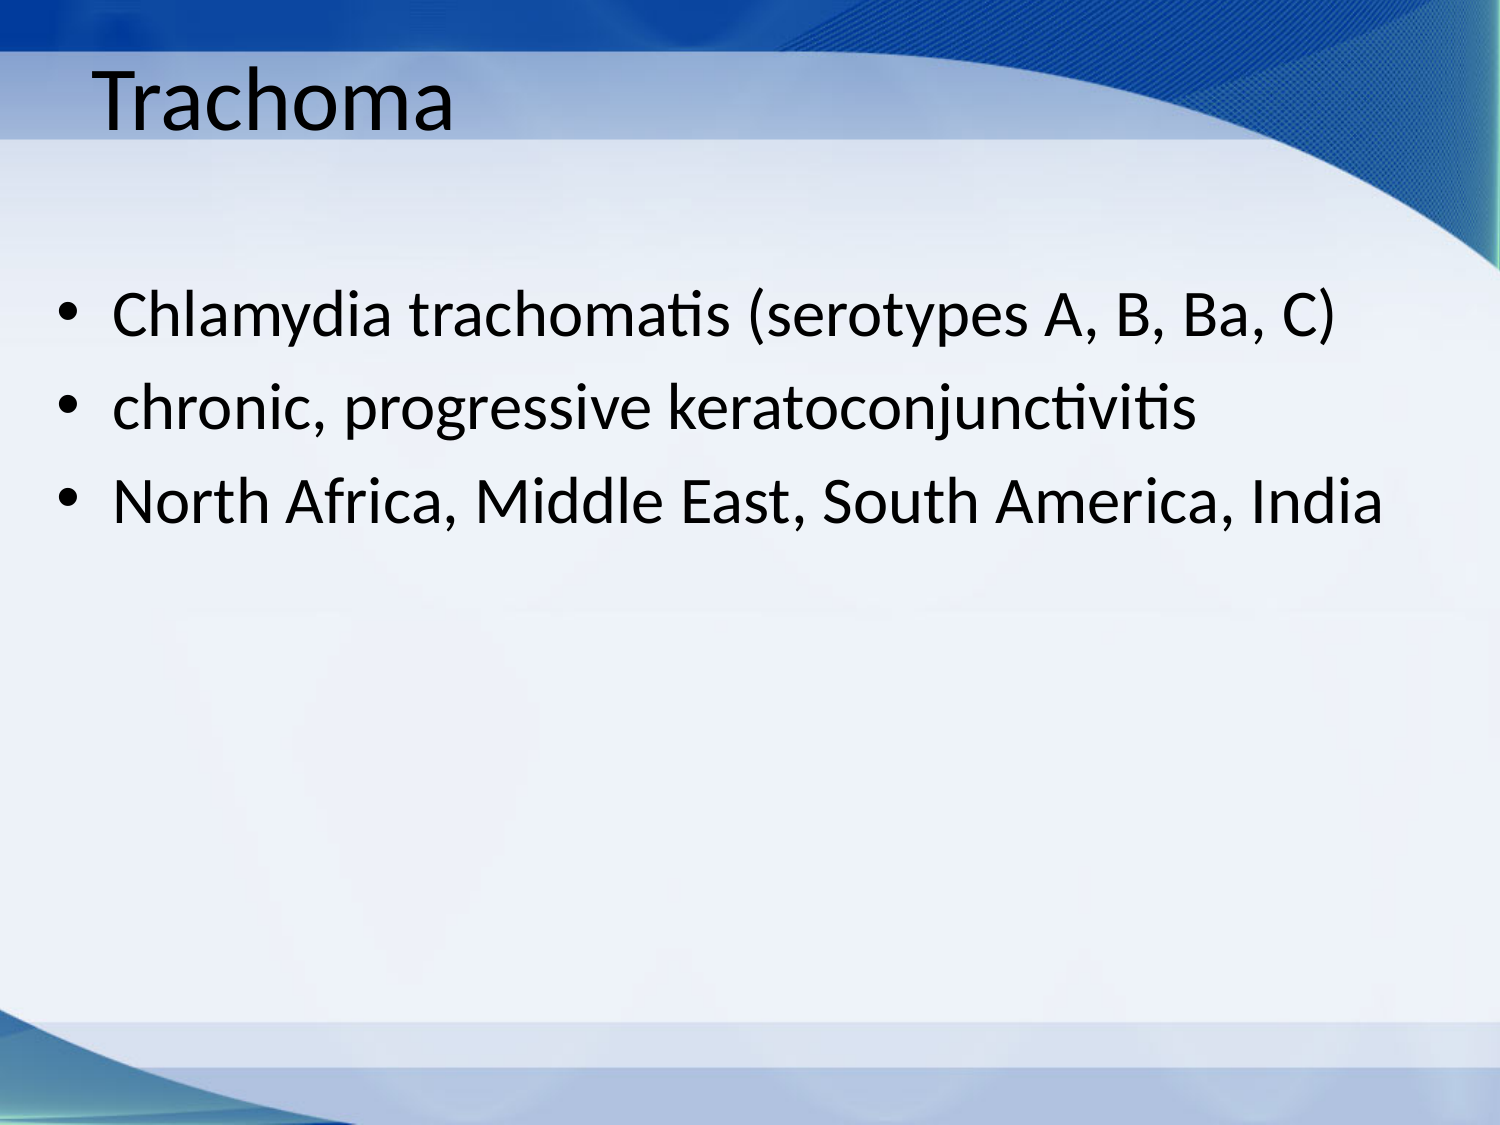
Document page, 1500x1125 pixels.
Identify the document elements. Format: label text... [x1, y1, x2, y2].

picture [0, 0, 1500, 1125]
title Trachoma [76, 0, 1427, 188]
list Chlamydia trachomatis (serotypes A, B, Ba, C) chronic, progressive keratoconjunctivitis North Africa, Middle East, South America, India [41, 262, 1447, 1005]
